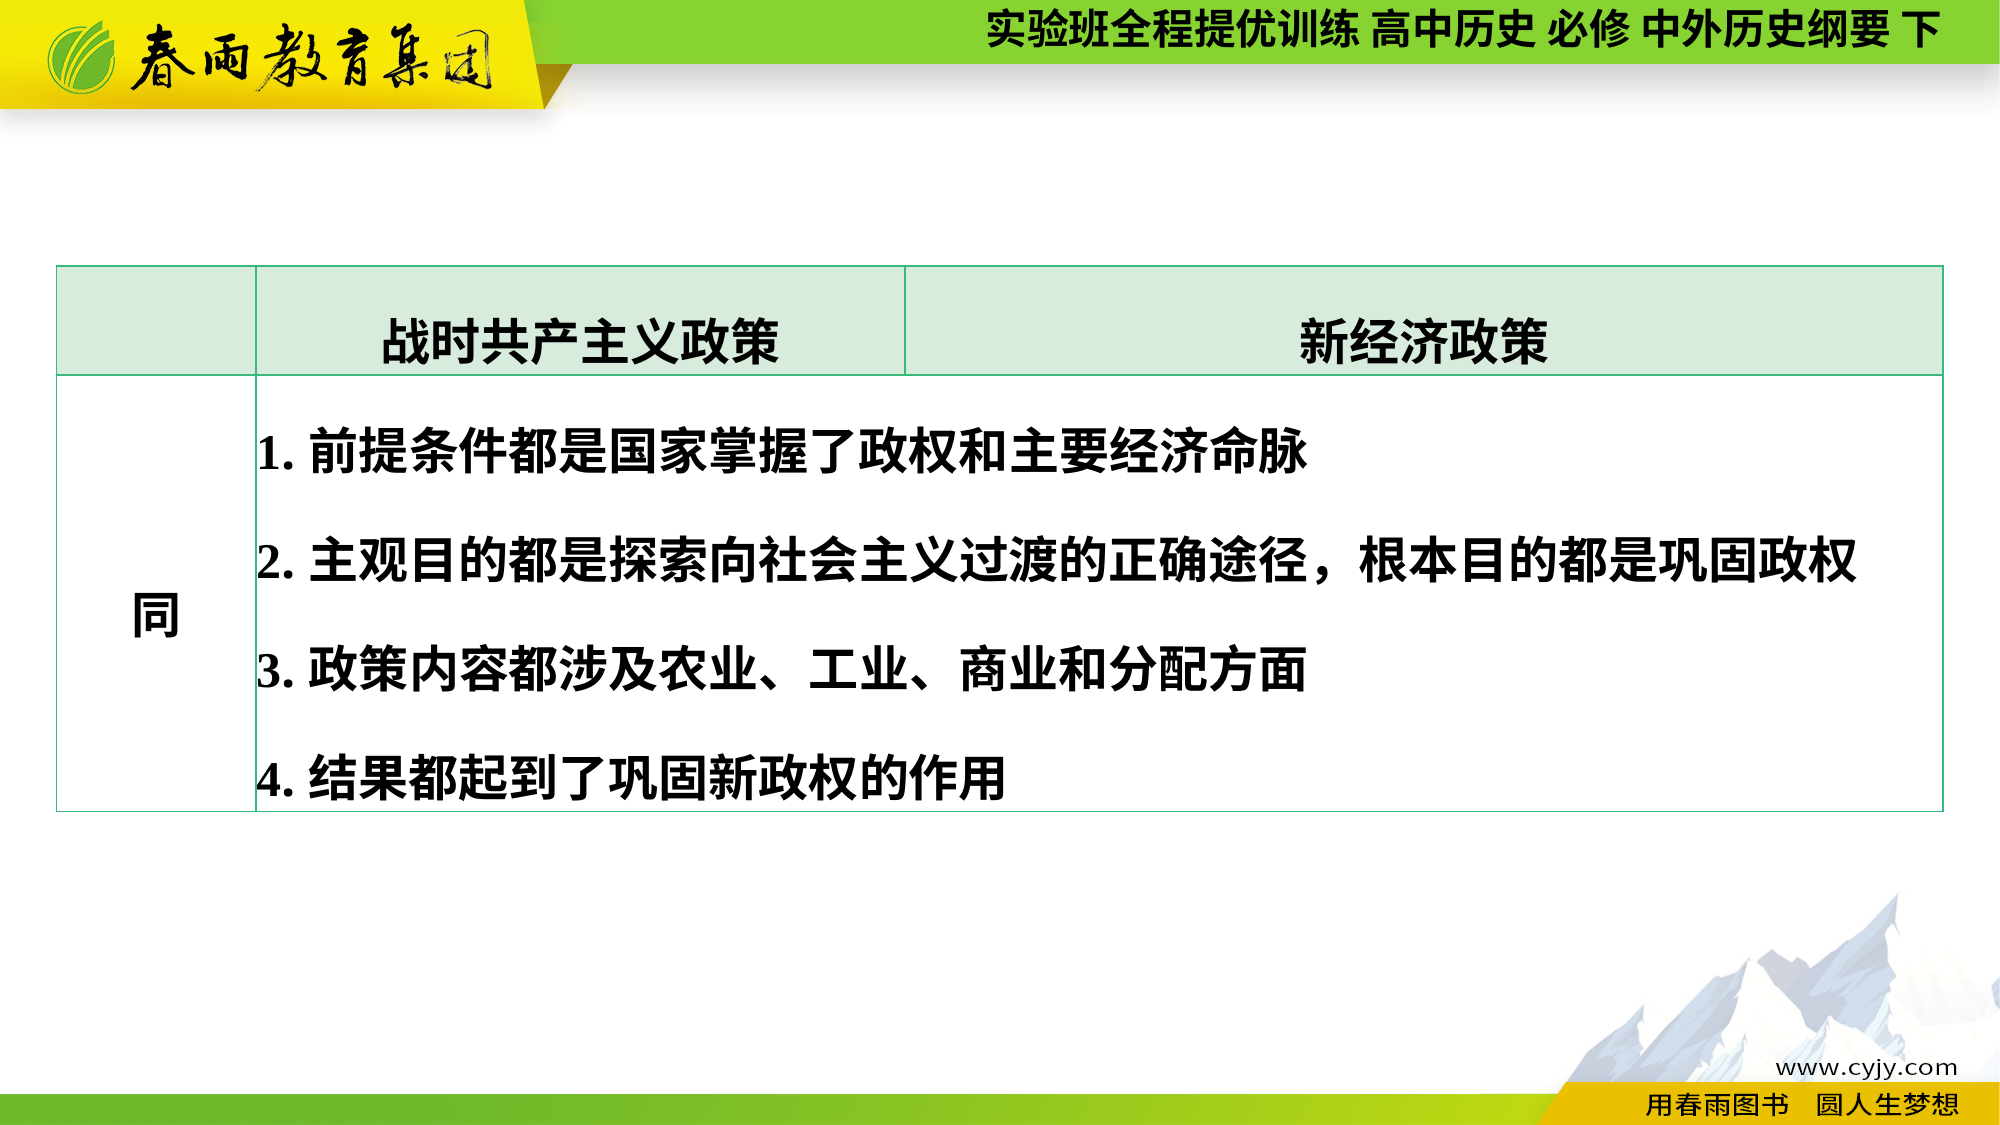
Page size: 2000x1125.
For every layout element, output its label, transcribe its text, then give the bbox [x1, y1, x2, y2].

table_header 战时共产主义政策 [257, 267, 904, 374]
table_header 新经济政策 [906, 267, 1942, 374]
table_cell 1.前提条件都是国家掌握了政权和主要经济命脉 2.主观目的都是探索向社会主义过渡的正确途径，根本目的都是巩固政权 3.政策内容都涉及农业、工业、商业和分配方面 4.结果都起到了巩固新政权的作用 [257, 376, 1942, 811]
table_header [57, 267, 255, 374]
table_cell 同 [57, 376, 255, 811]
picture [0, 0, 2000, 1125]
